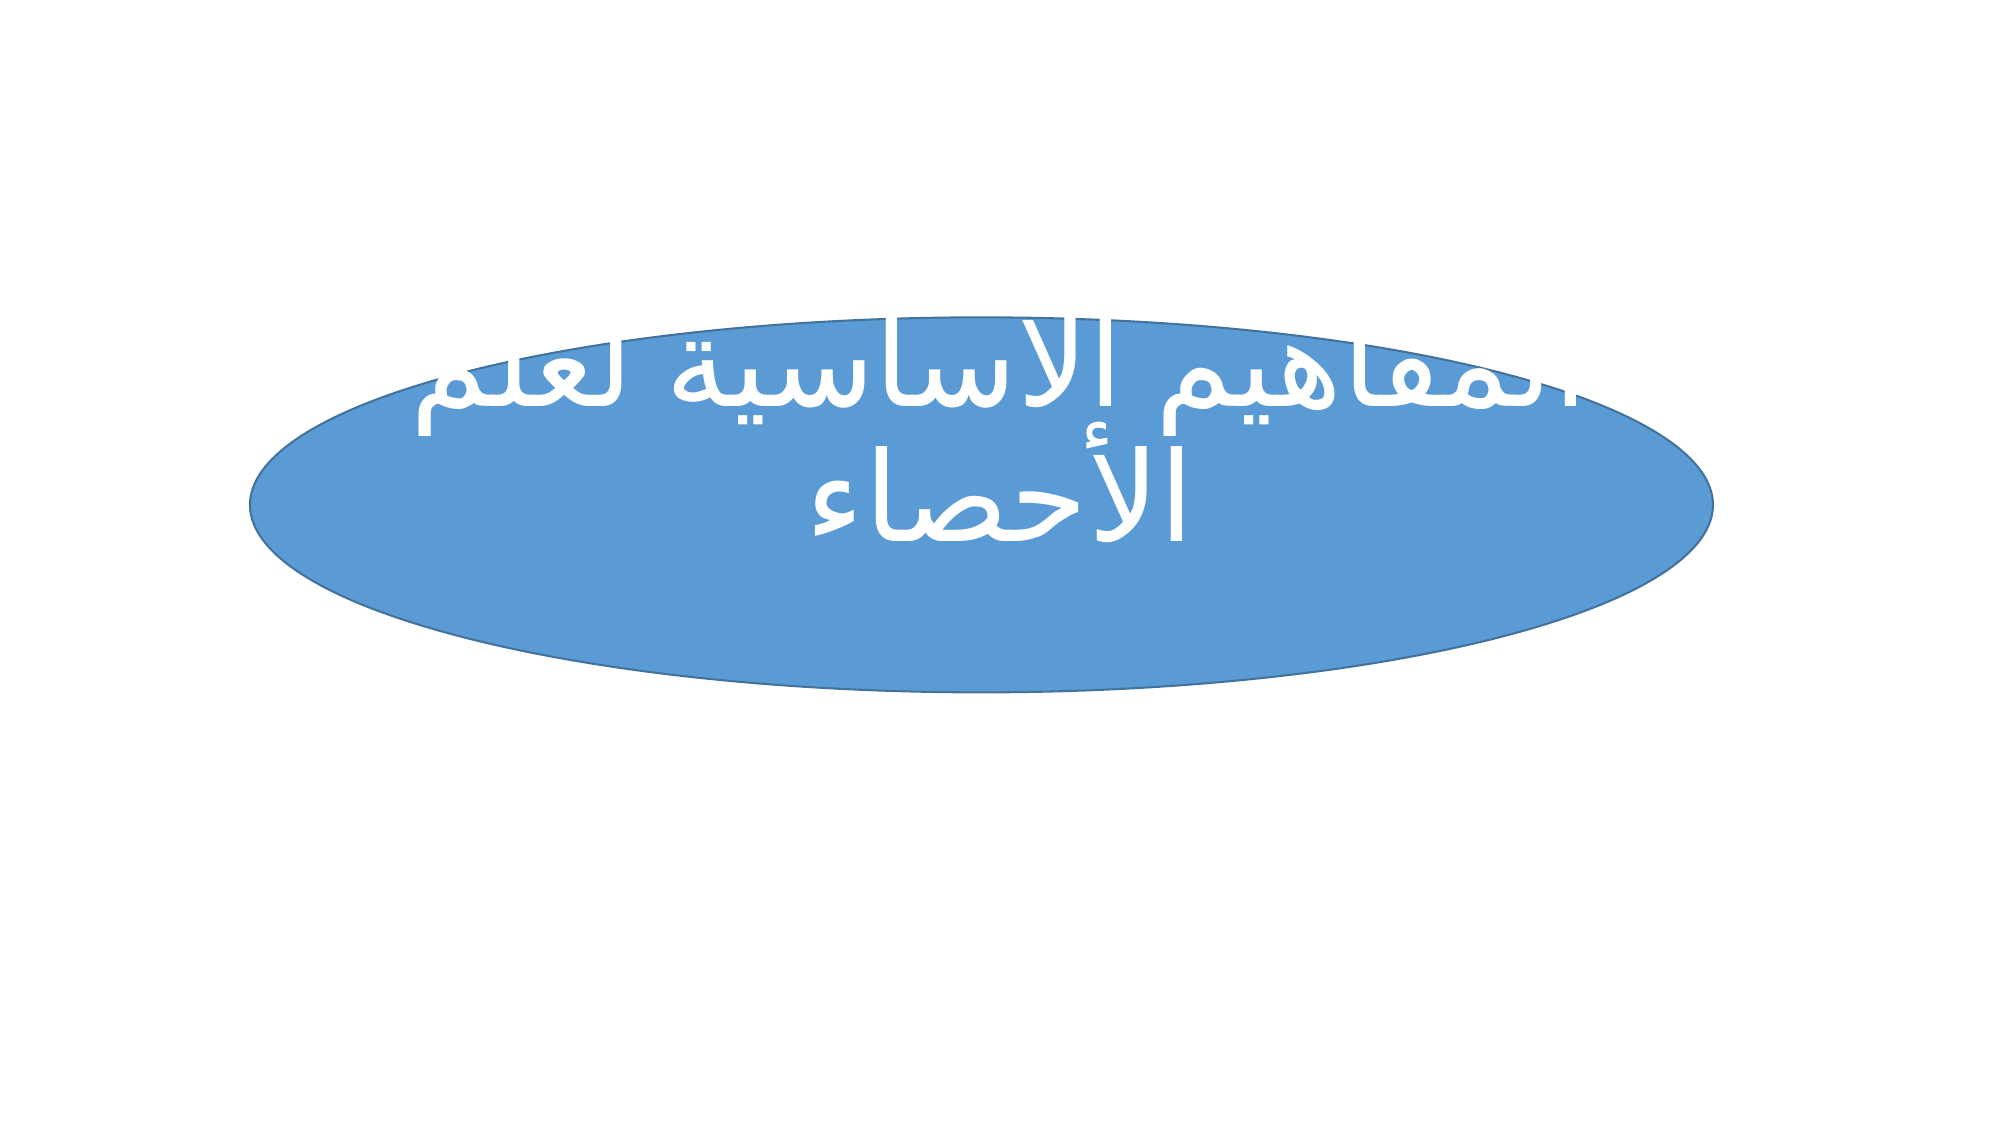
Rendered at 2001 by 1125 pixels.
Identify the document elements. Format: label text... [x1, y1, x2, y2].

title المفاهيم الأساسية لعلم الأحصاء [249, 184, 1750, 576]
text_box [302, 576, 1661, 694]
